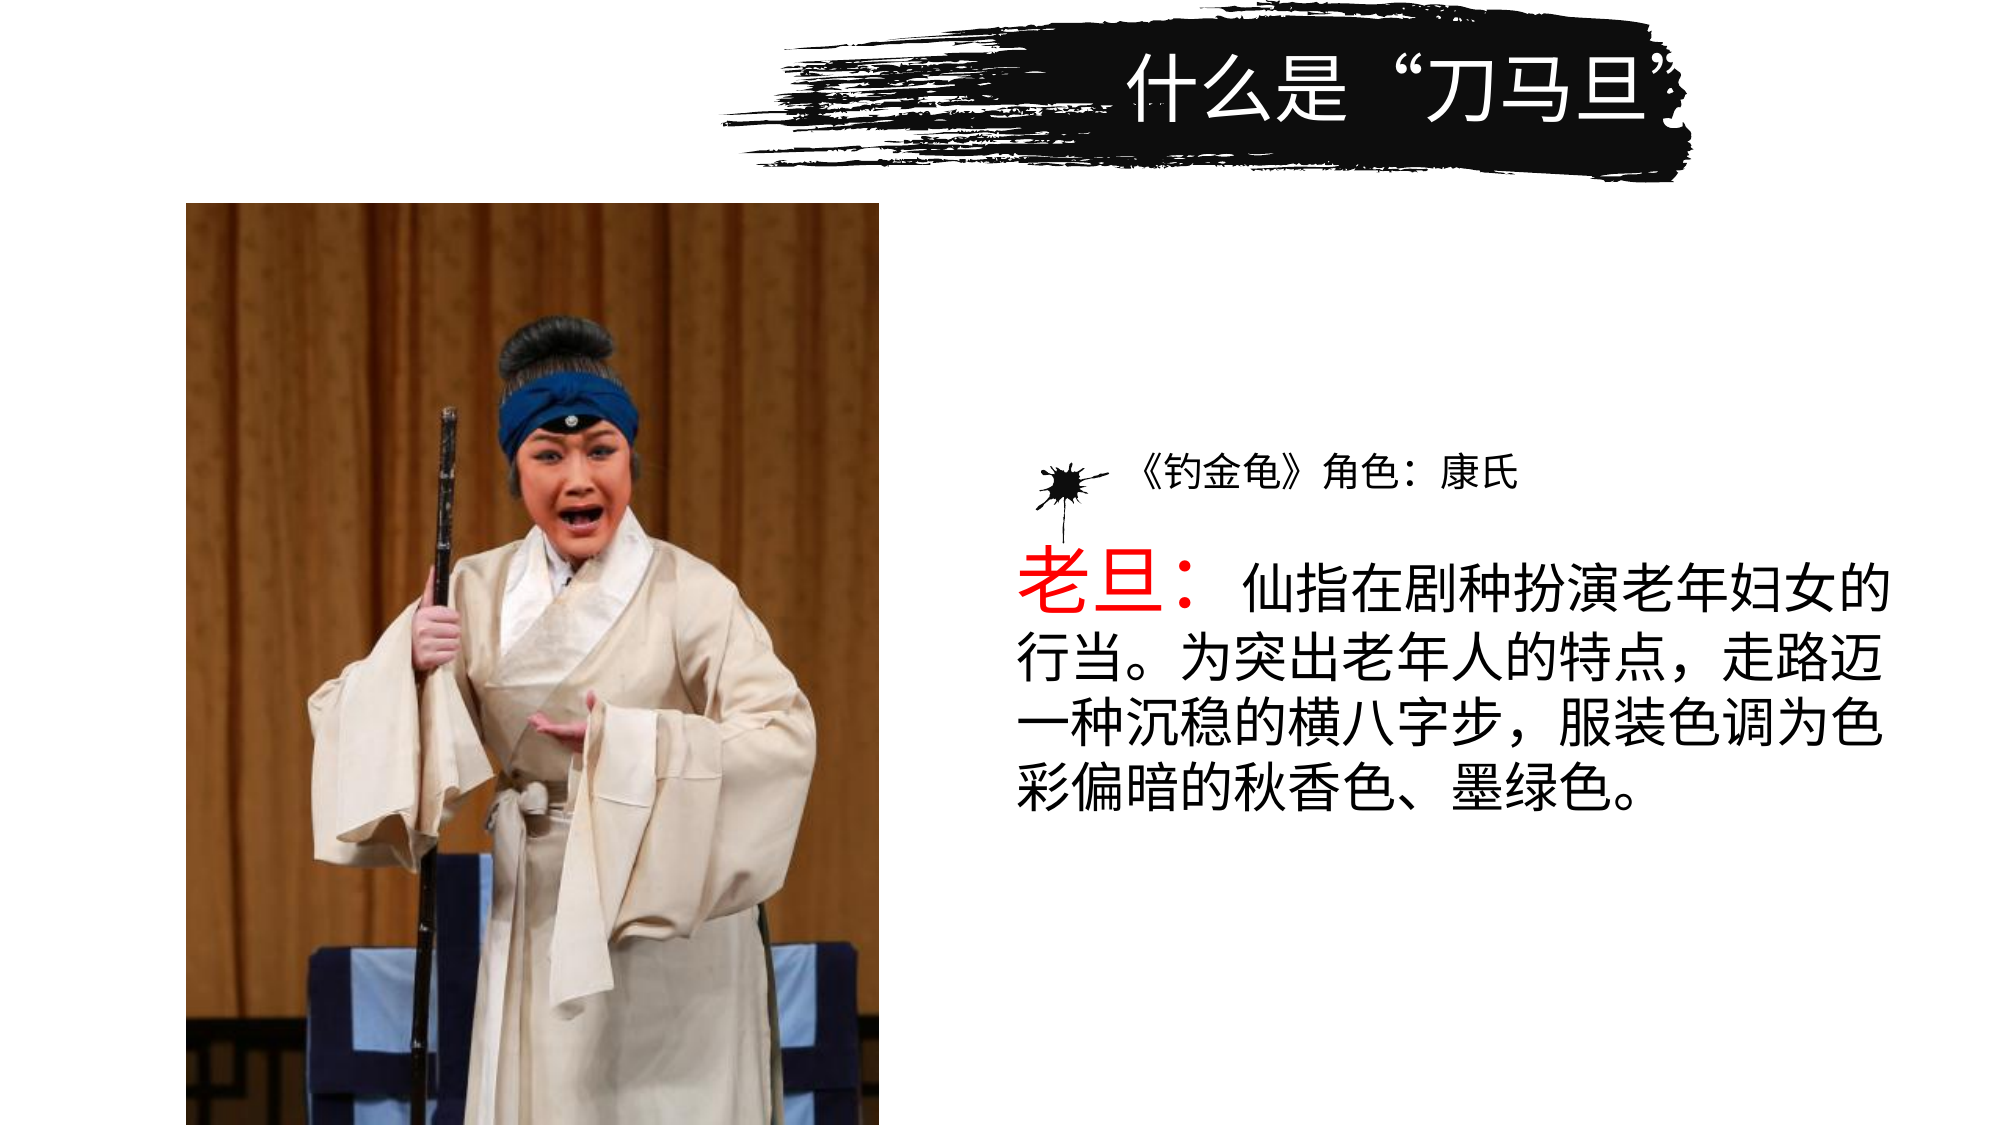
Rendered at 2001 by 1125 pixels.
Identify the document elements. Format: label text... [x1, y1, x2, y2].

text_box [1035, 462, 1109, 544]
text_box 《钓金龟》角色：康氏 [1109, 439, 2000, 503]
title 什么是“刀马旦” [1109, 42, 1784, 142]
text_box 老旦：仙指在剧种扮演老年妇女的行当。为突出老年人的特点，走路迈一种沉稳的横八字步，服装色调为色彩偏暗的秋香色、墨绿色。 [1001, 526, 1925, 827]
text_box [718, 0, 1694, 183]
picture [186, 203, 879, 1125]
